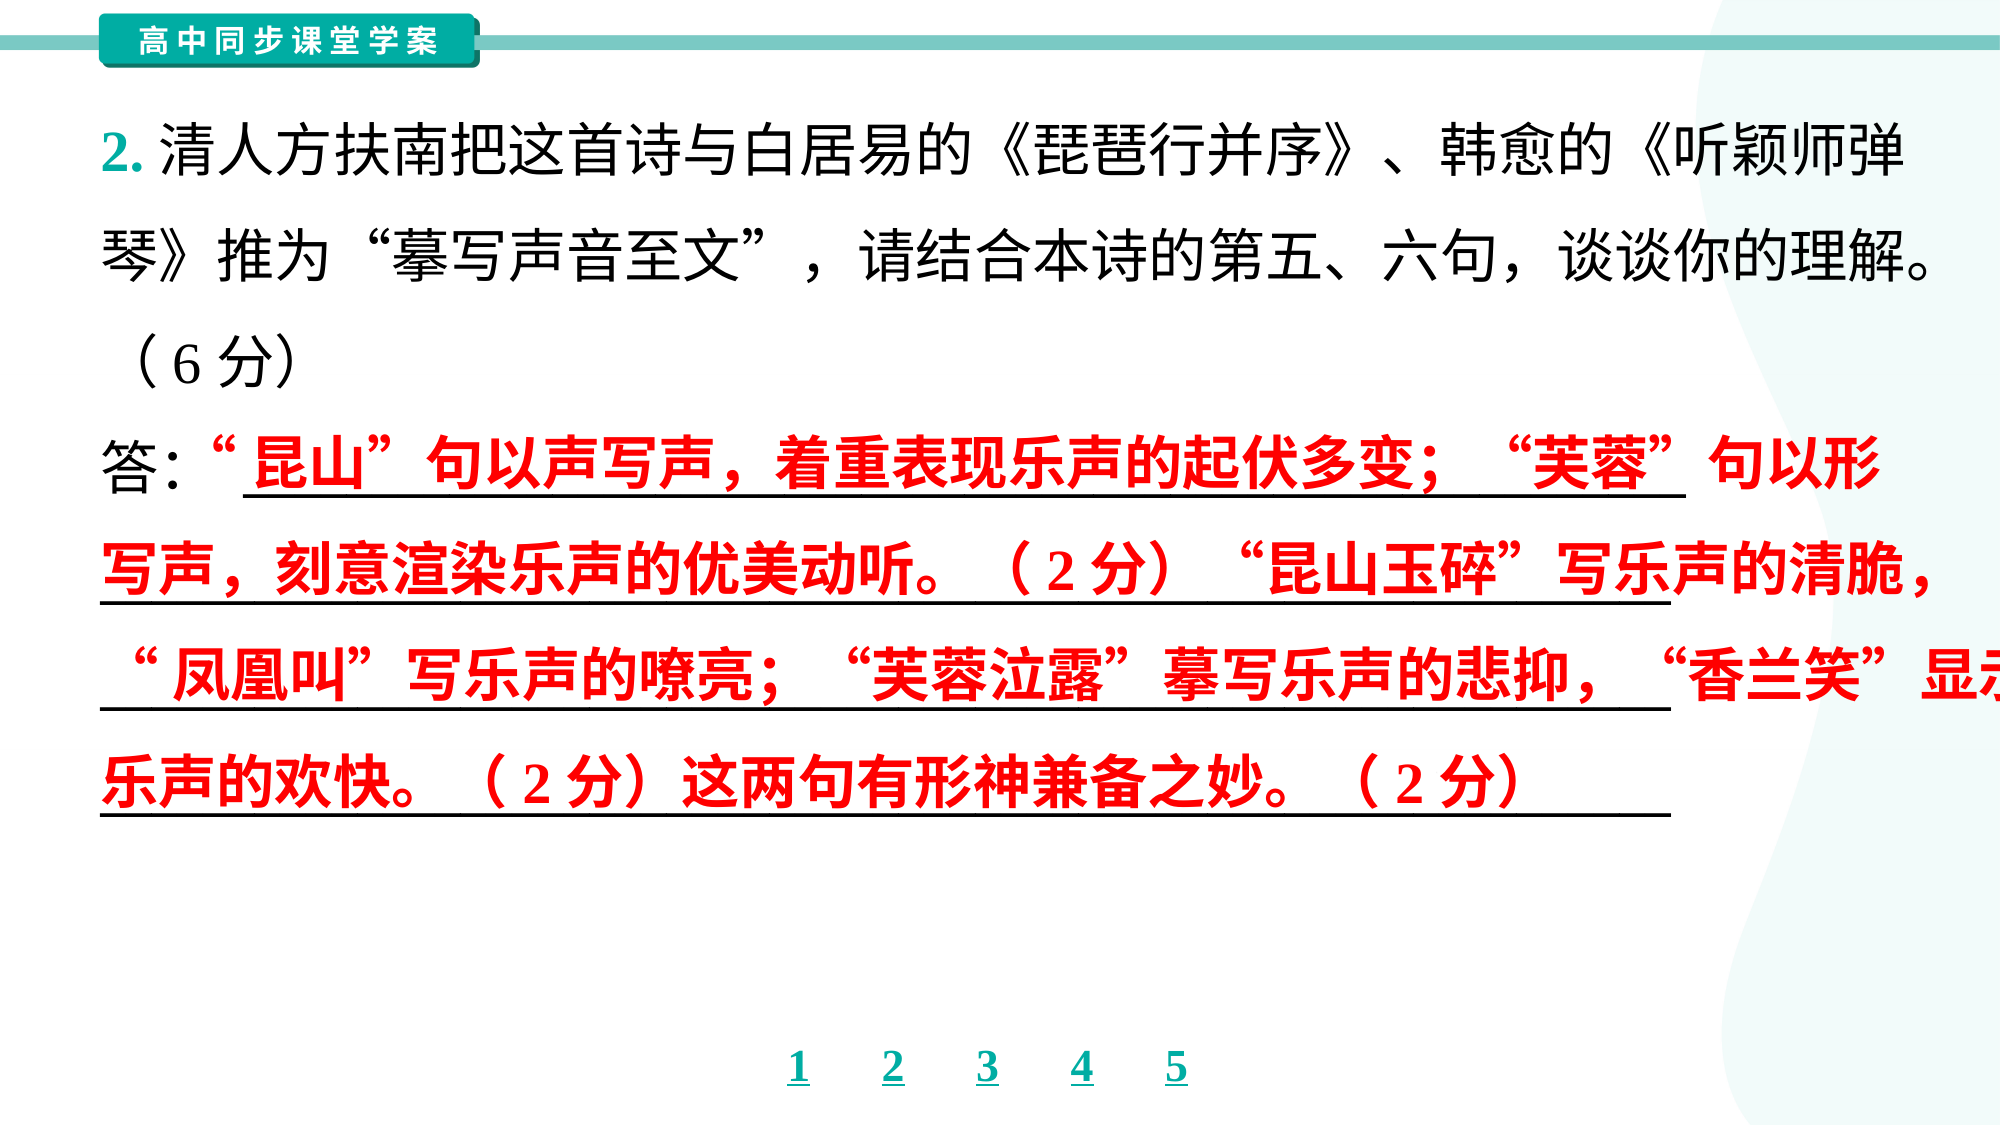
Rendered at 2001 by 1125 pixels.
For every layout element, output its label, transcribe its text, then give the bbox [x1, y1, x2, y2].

text_box “昆山”句以声写声，着重表现乐声的起伏多变；“芙蓉”句以形 写声，刻意渲染乐声的优美动听。（2分）“昆山玉碎”写乐声的清脆， “凤凰叫”写乐声的嘹亮；“芙蓉泣露”摹写乐声的悲抑，“香兰笑”显示 乐声的欢快。（2分）这两句有形神兼备之妙。（2分） [100, 389, 1899, 815]
text_box 2.清人方扶南把这首诗与白居易的《琵琶行并序》、韩愈的《听颖师弹 琴》推为“摹写声音至文”，请结合本诗的第五、六句，谈谈你的理解。 （6分） 答： ________________________________________________________ _____________________________________________________________ _____________________________________________________________ _____________________________________________________________ [100, 76, 1899, 389]
picture [0, 0, 2000, 1125]
text_box 2.清人方扶南把这首诗与白居易的《琵琶行并序》、韩愈的《听颖师弹 琴》推为“摹写声音至文”，请结合本诗的第五、六句，谈谈你的理解。 （6分） 答： ________________________________________________________ _____________________________________________________________ _____________________________________________________________ _____________________________________________________________ [100, 815, 1899, 821]
